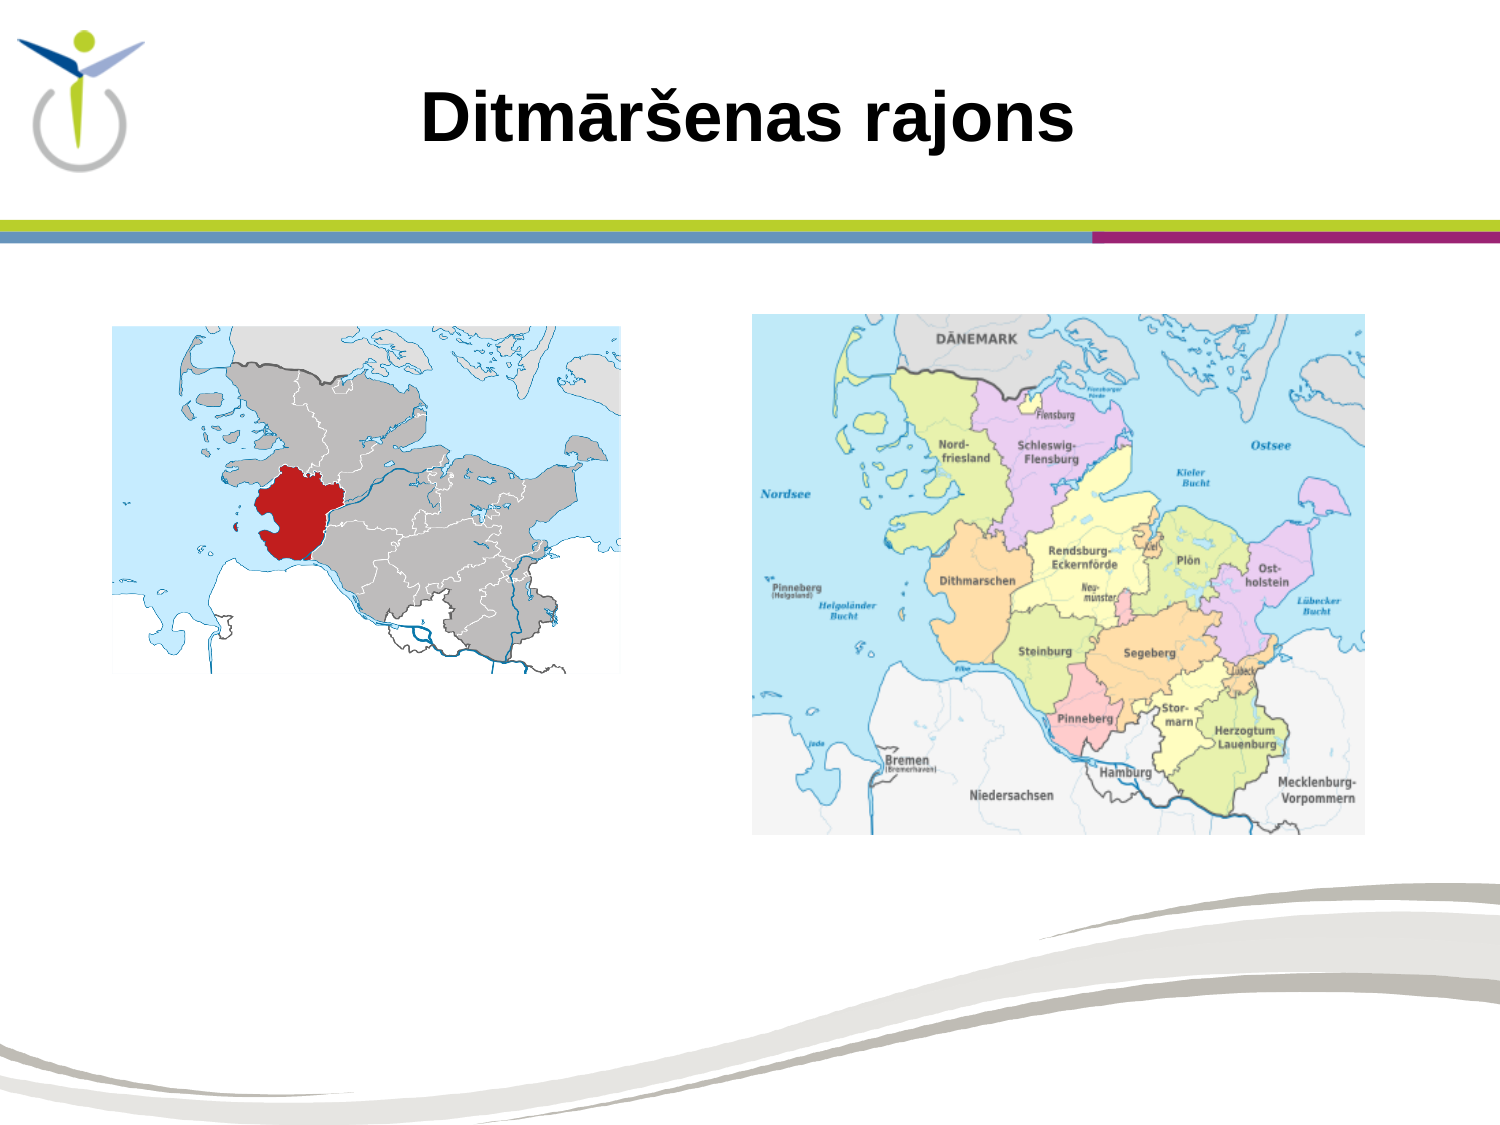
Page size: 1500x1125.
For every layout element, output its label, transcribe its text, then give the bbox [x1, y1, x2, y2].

picture [17, 30, 145, 173]
title Ditmāršenas rajons [152, 19, 1346, 207]
picture [751, 314, 1365, 836]
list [111, 325, 621, 674]
